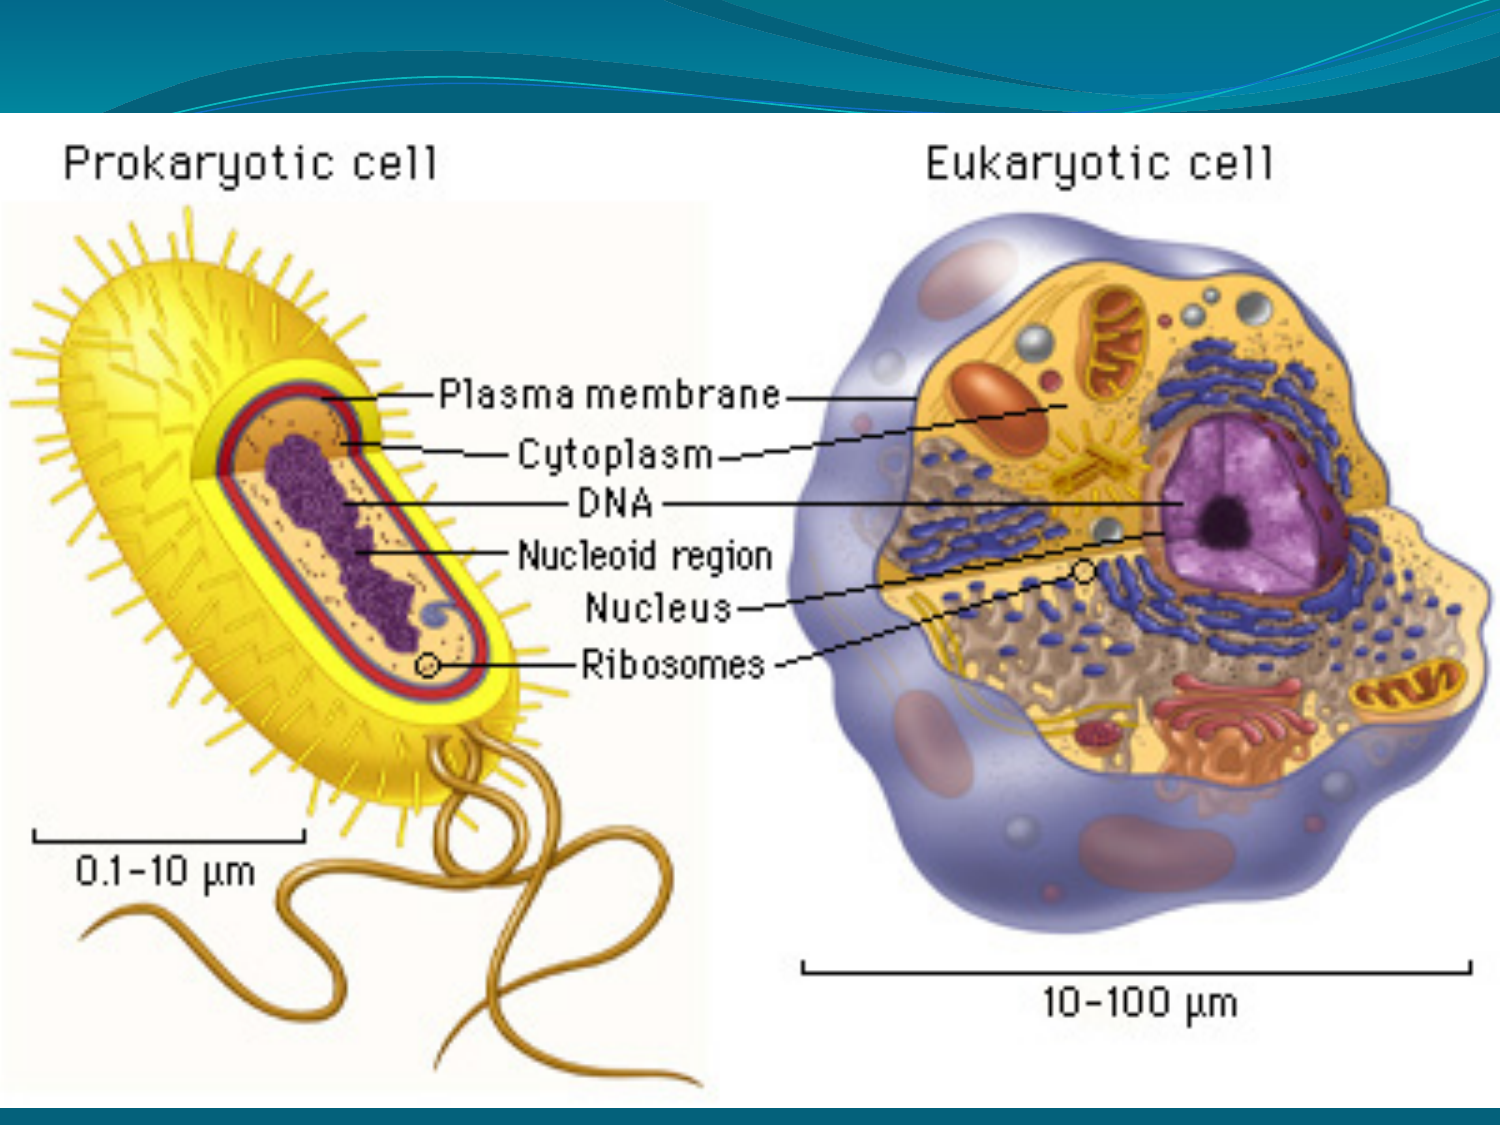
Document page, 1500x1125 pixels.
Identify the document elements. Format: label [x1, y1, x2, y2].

list [0, 113, 1500, 1108]
